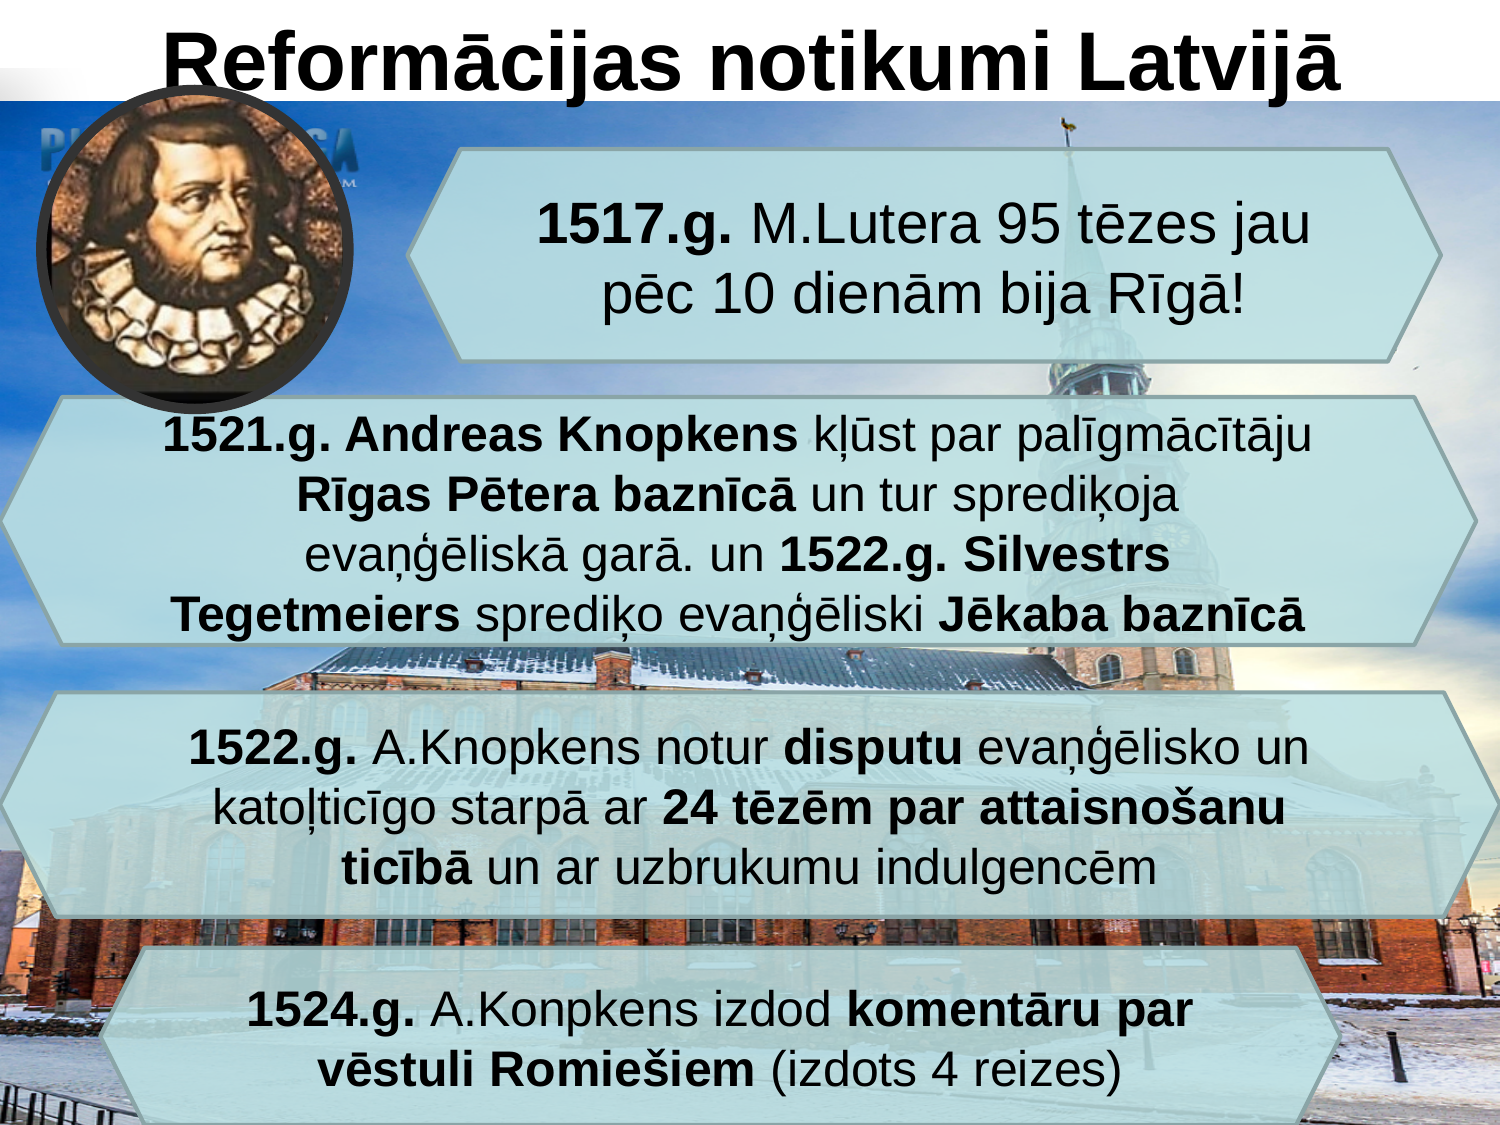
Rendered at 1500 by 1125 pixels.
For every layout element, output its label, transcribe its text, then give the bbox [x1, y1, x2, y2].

picture [0, 89, 1500, 1125]
title Reformācijas notikumi Latvijā [76, 0, 1428, 100]
